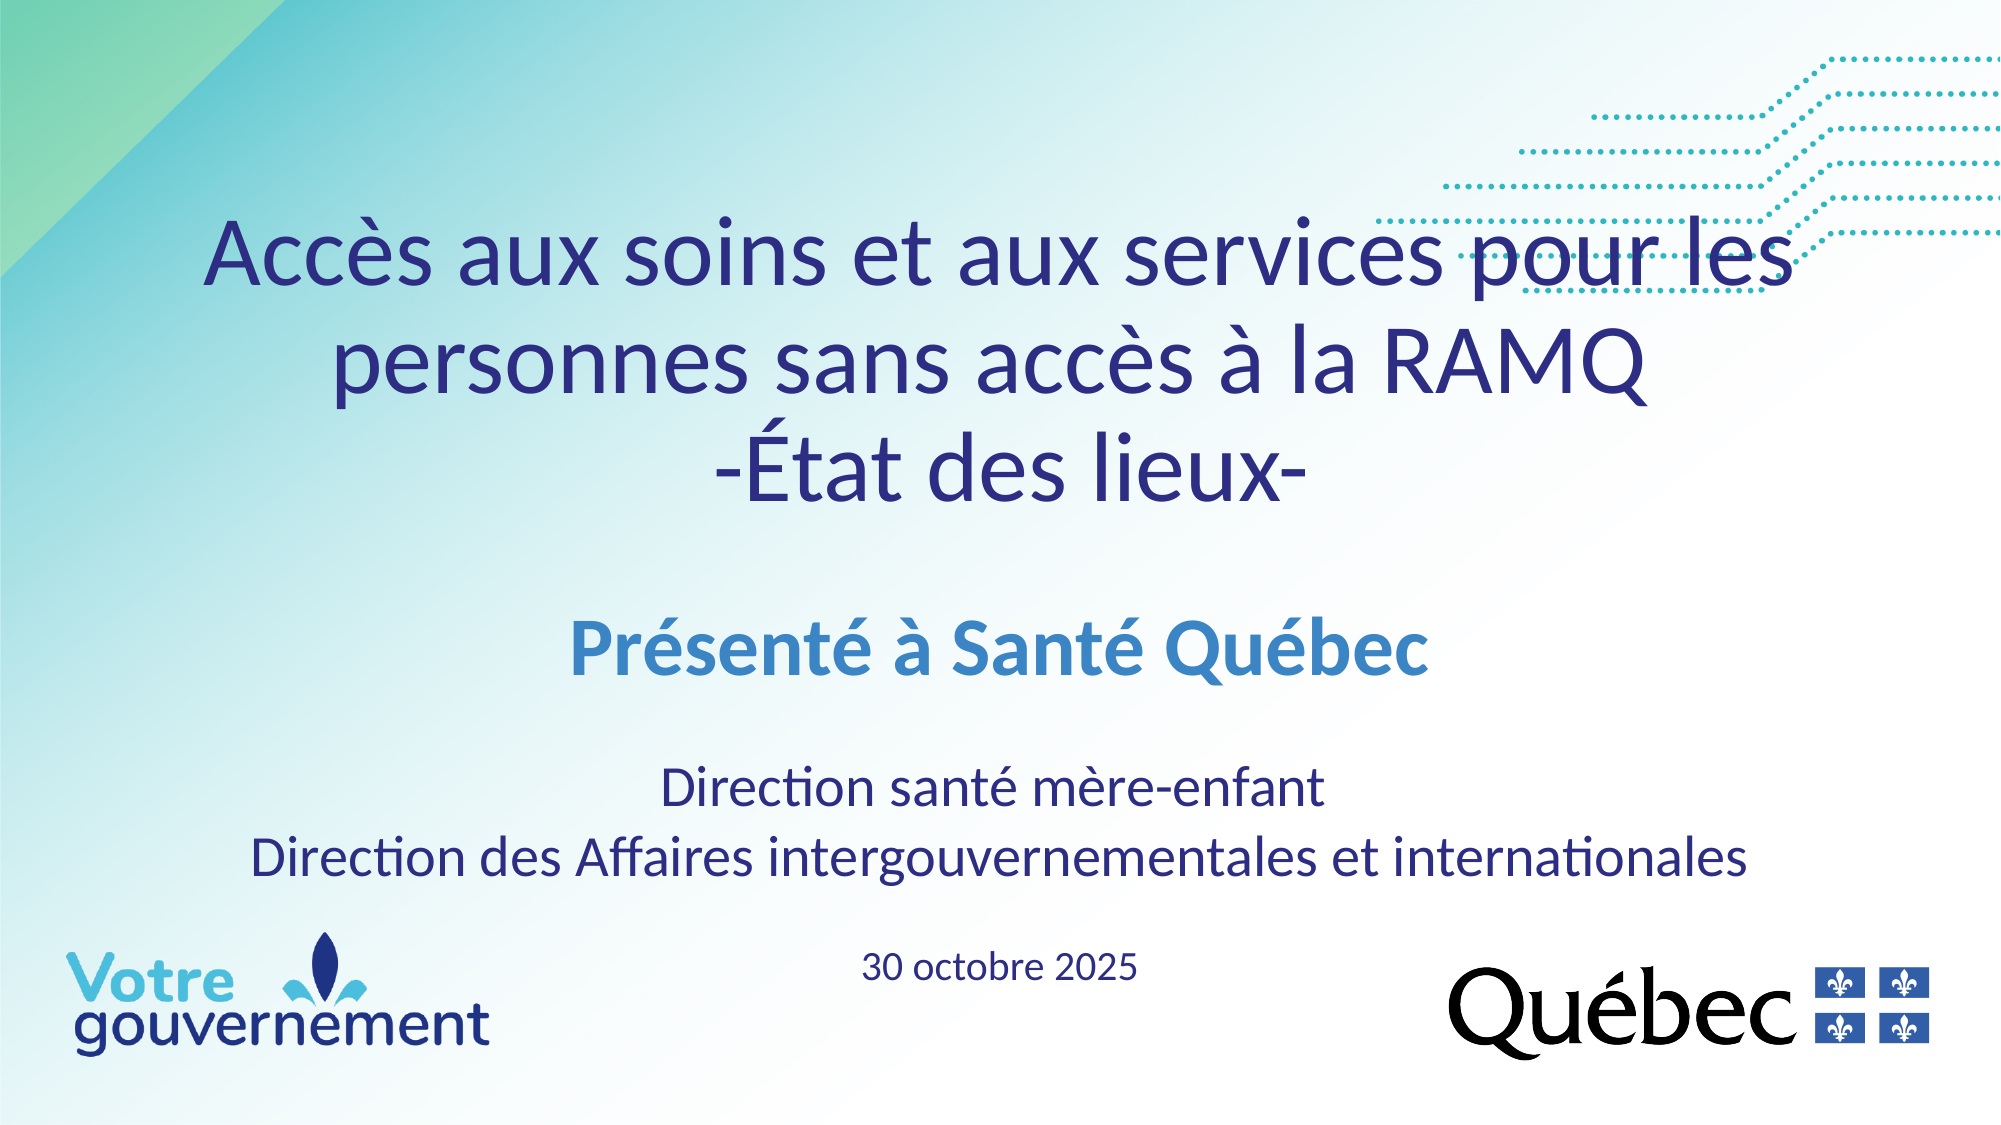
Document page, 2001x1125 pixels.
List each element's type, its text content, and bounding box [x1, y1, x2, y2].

title Accès aux soins et aux services pour les personnes sans accès à la RAMQ -État des lieux- [0, 196, 2000, 531]
subtitle Présenté à Santé Québec [471, 596, 1529, 710]
text_box Direction santé mère-enfant Direction des Affaires intergouvernementales et internationales 30 octobre 2025 [232, 741, 1768, 996]
picture [0, 0, 2001, 1125]
